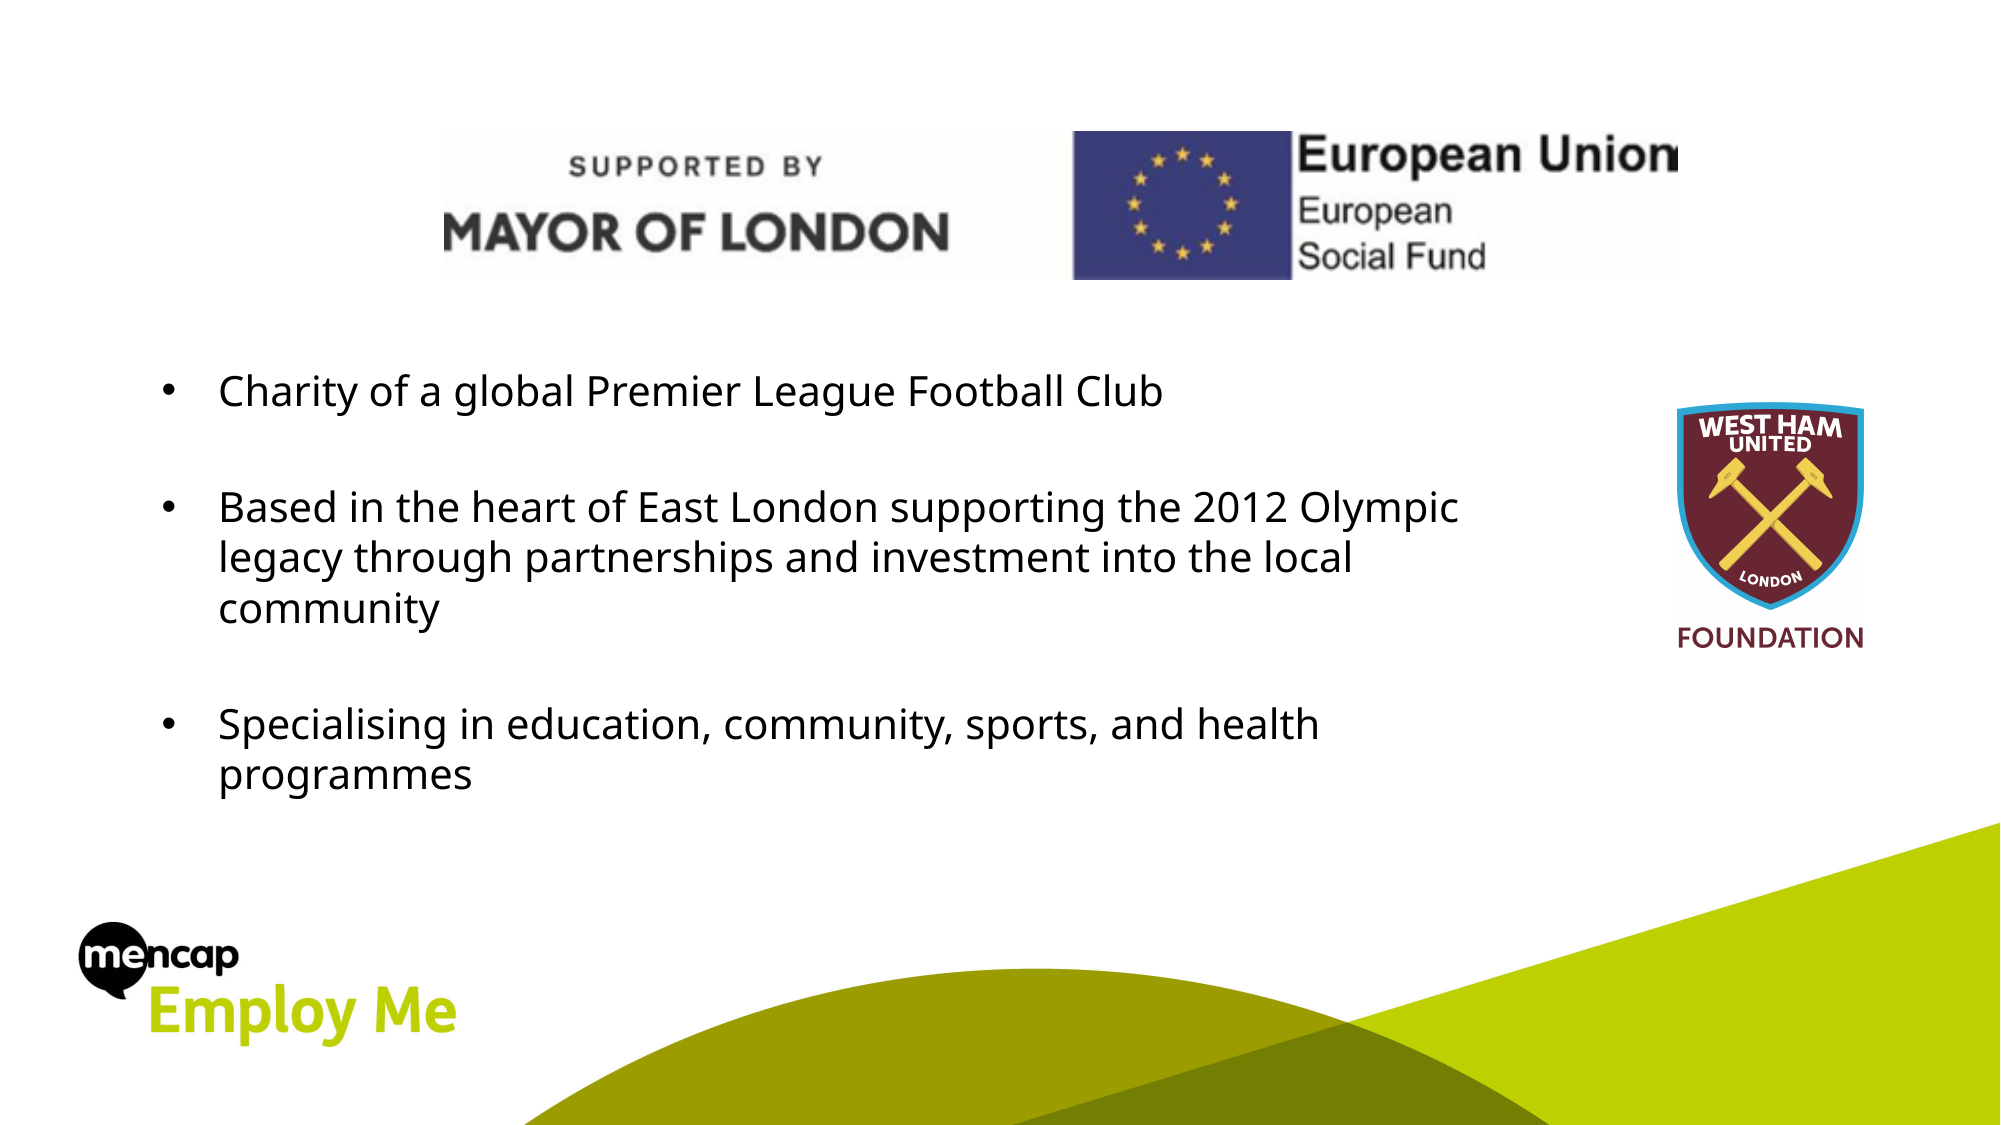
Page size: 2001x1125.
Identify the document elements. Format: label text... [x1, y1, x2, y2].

list [123, 208, 1886, 811]
text_box Charity of a global Premier League Football Club Based in the heart of East London supporting the 2012 Olympic legacy through partnerships and investment into the local community Specialising in education, community, sports, and health programmes [146, 357, 1544, 851]
picture [0, 0, 2001, 1125]
text_box [123, 53, 1472, 208]
